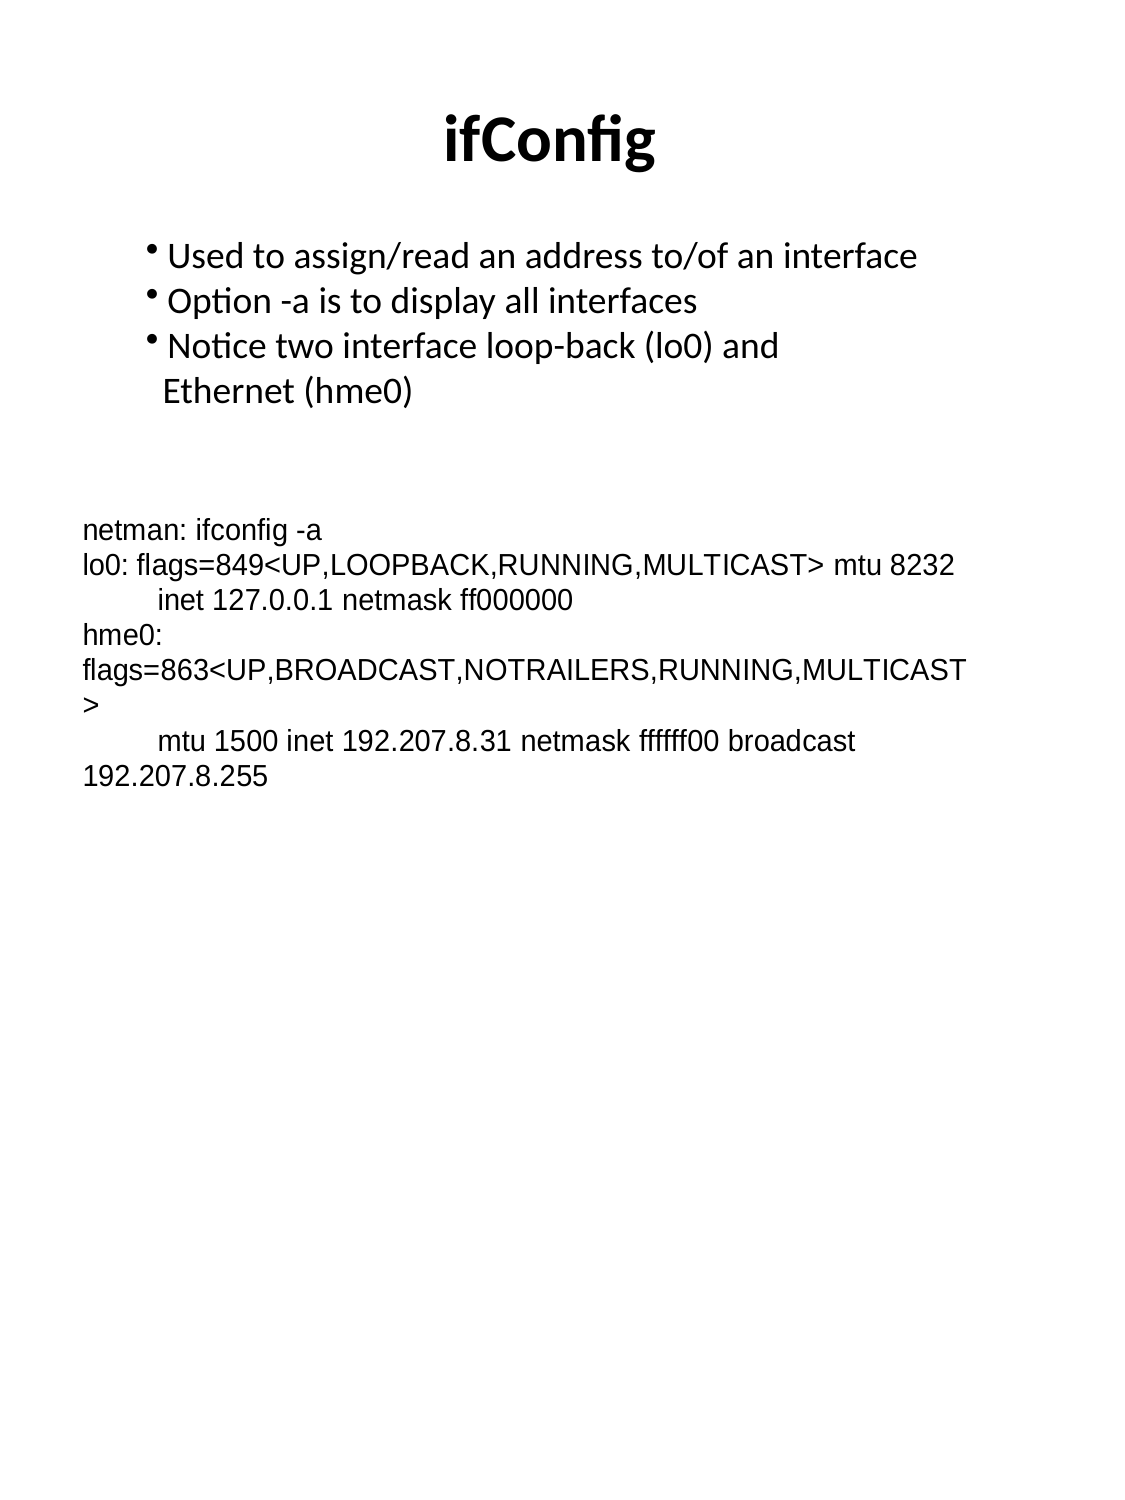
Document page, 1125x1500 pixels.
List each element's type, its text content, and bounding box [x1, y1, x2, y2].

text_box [82, 512, 983, 794]
title ifConfig [87, 87, 1013, 353]
text_box Used to assign/read an address to/of an interface Option -a is to display all interfaces Notice two interface loop-back (lo0) and Ethernet (hme0) [131, 223, 934, 419]
